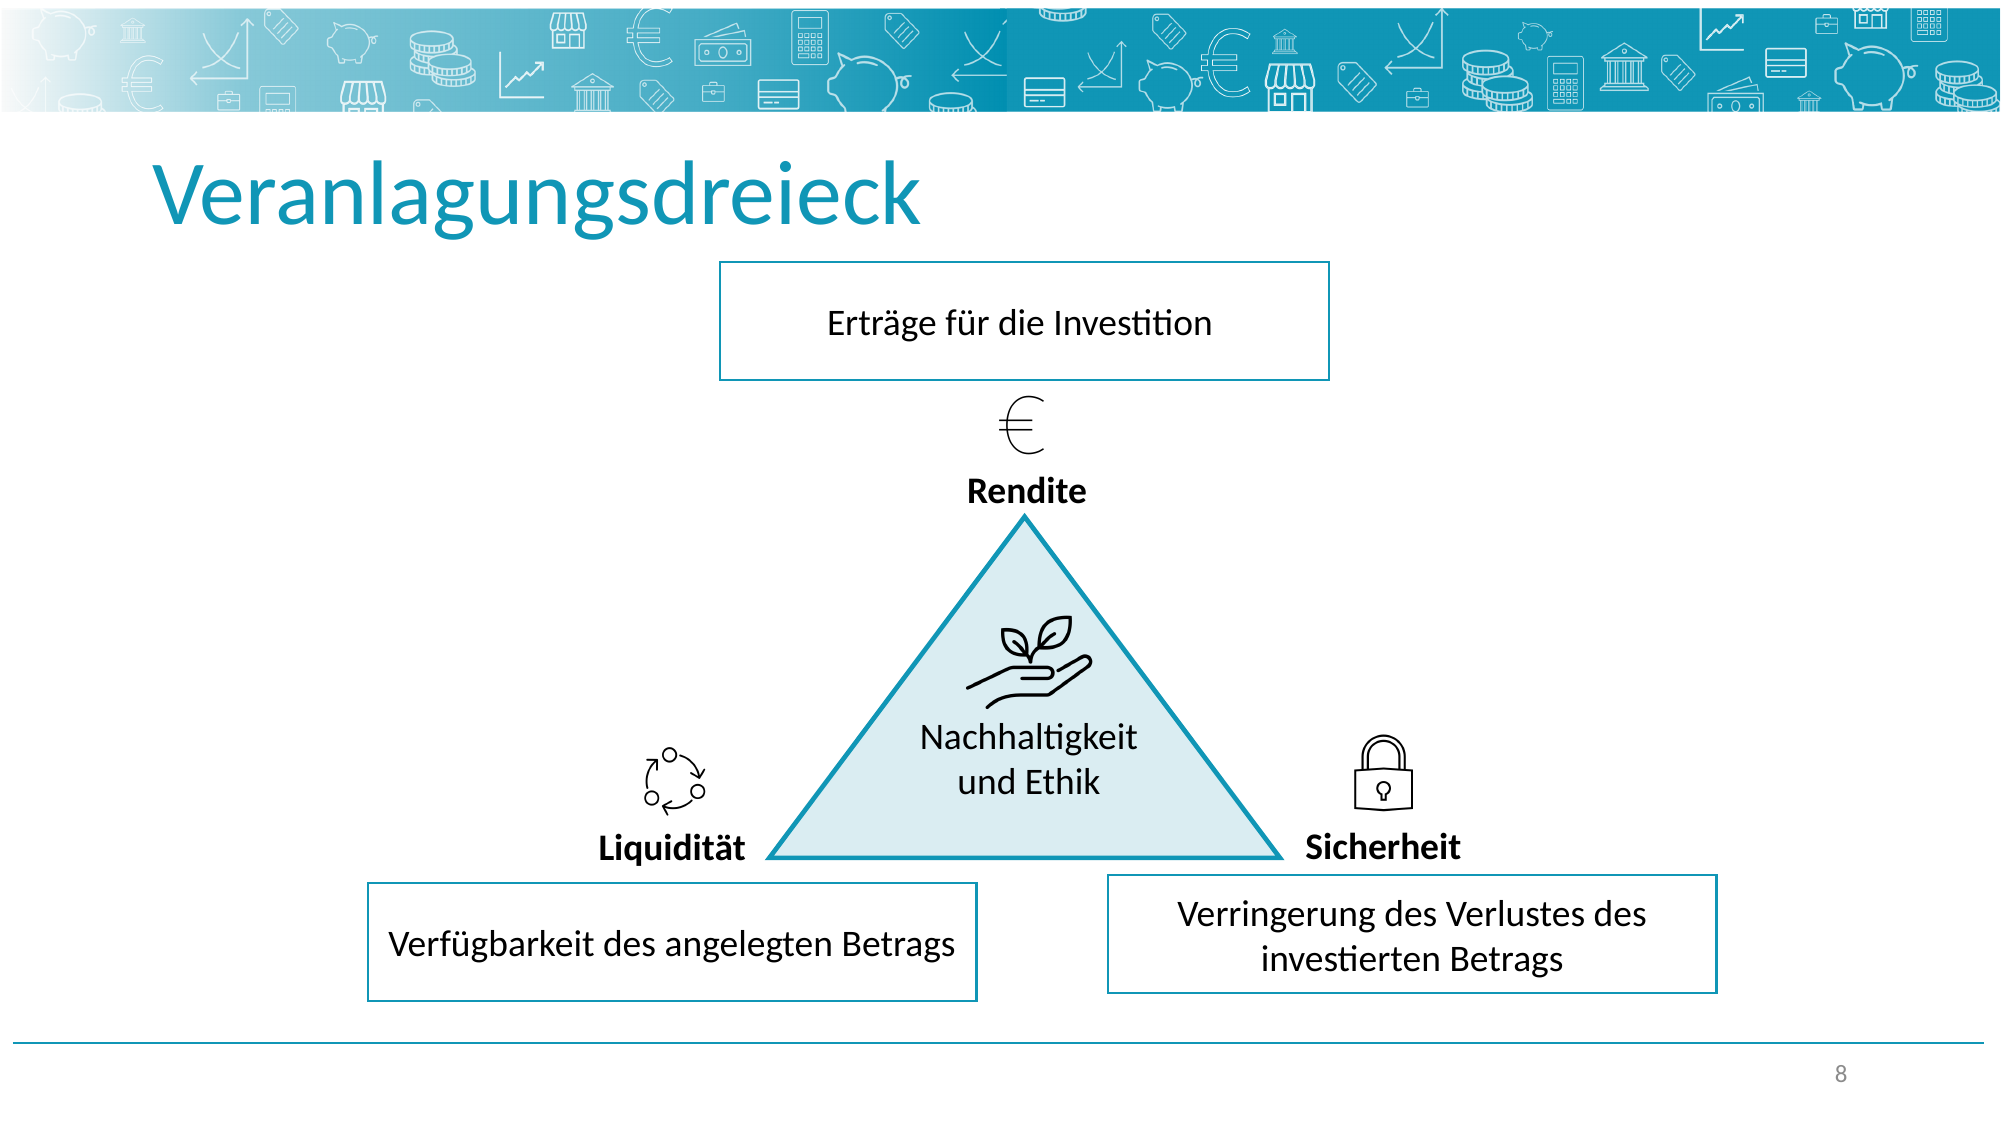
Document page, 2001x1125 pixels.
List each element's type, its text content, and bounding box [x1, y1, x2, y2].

title Veranlagungsdreieck [137, 111, 1863, 278]
text_box [964, 519, 1085, 595]
text_box [1096, 610, 1142, 671]
picture [627, 735, 718, 827]
text_box Rendite [882, 459, 1172, 519]
text_box Verfügbarkeit des angelegten Betrags [367, 882, 978, 1002]
picture [1006, 8, 2001, 112]
picture [970, 99, 974, 109]
text_box Nachhaltigkeit und Ethik [883, 671, 1175, 842]
picture [984, 387, 1060, 463]
picture [962, 595, 1096, 728]
text_box Liquidität [527, 815, 818, 882]
text_box [800, 704, 1249, 859]
picture [1, 8, 964, 112]
text_box Sicherheit [1238, 814, 1529, 874]
text_box Verringerung des Verlustes des investierten Betrags [1107, 874, 1718, 994]
text_box [907, 598, 962, 671]
picture [1333, 723, 1434, 824]
slide_number 8 [1412, 1042, 1863, 1103]
text_box Erträge für die Investition [719, 261, 1330, 381]
